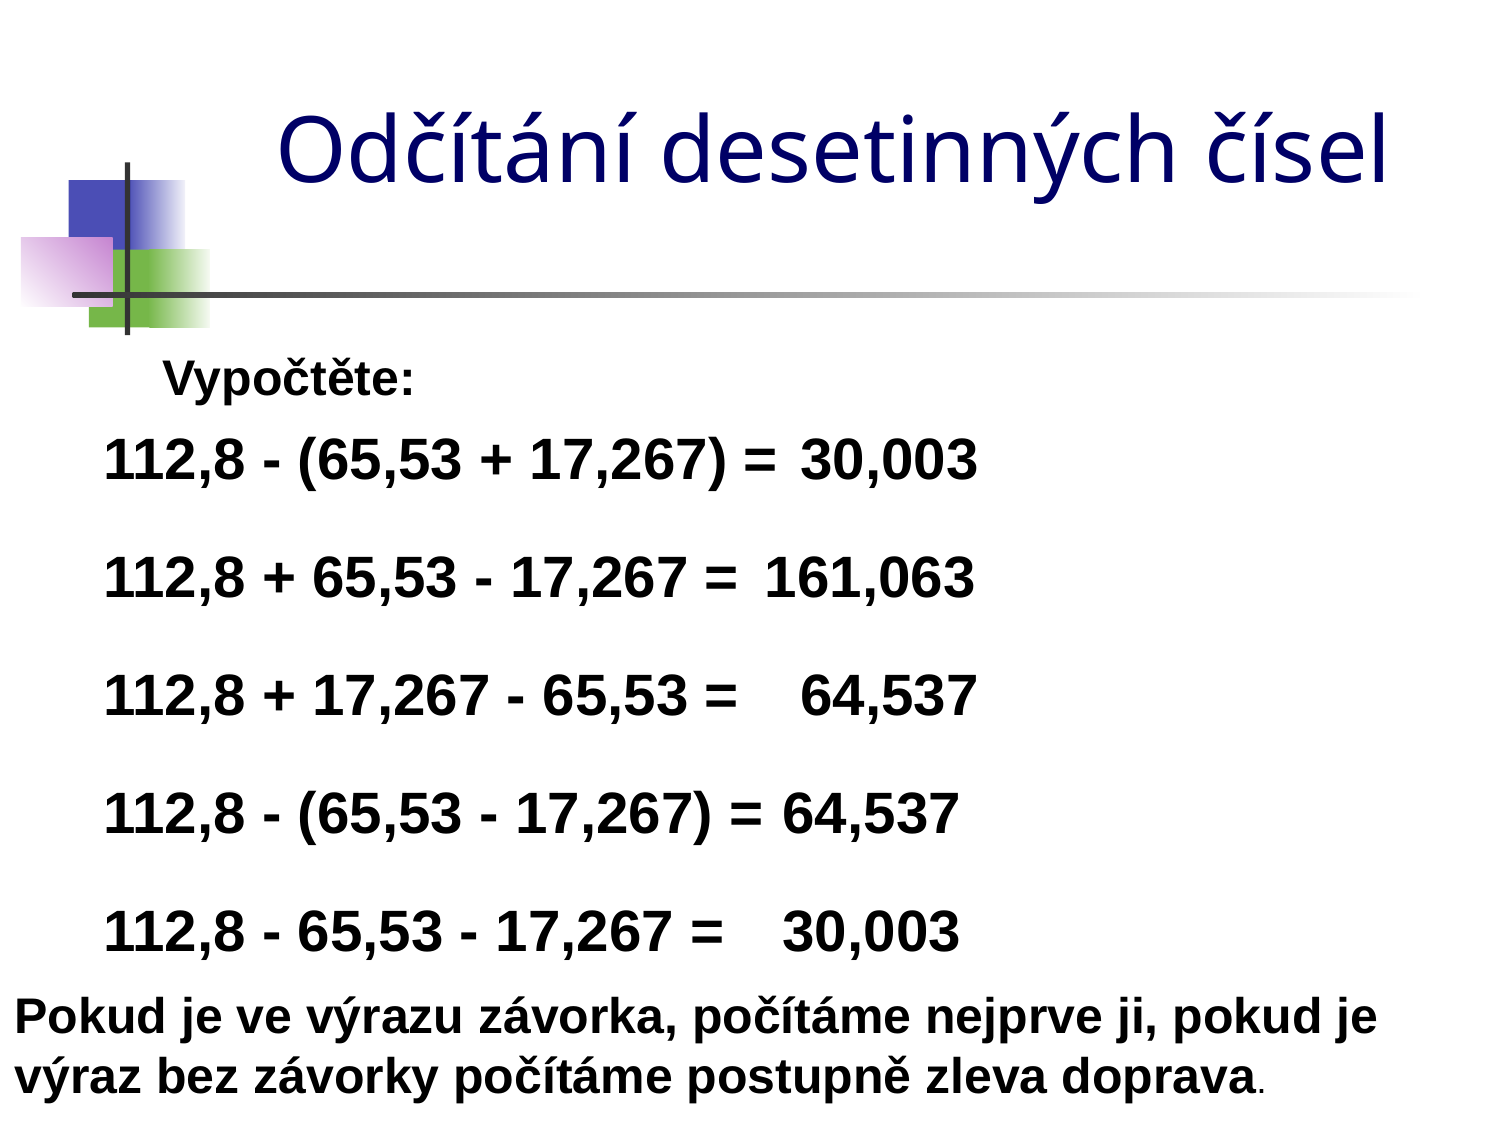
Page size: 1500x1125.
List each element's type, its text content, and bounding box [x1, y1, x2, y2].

text_box 161,063 [866, 531, 1034, 617]
text_box 112,8 - (65,53 + 17,267) = [88, 413, 785, 499]
text_box 30,003 [767, 885, 1051, 971]
text_box 112,8 + 17,267 - 65,53 = [88, 649, 785, 735]
text_box Pokud je ve výrazu závorka, počítáme nejprve ji, pokud je výraz bez závorky počítáme postupně zleva doprava. [0, 975, 1500, 1111]
text_box 112,8 + 65,53 - 17,267 = [88, 531, 866, 617]
title Odčítání desetinných čísel [194, 81, 1474, 209]
text_box 112,8 - 65,53 - 17,267 = [88, 885, 767, 971]
text_box 30,003 [785, 413, 1069, 499]
text_box 112,8 - (65,53 - 17,267) = [88, 767, 767, 853]
text_box 64,537 [785, 649, 1052, 735]
text_box 64,537 [767, 767, 1051, 853]
text_box Vypočtěte: [147, 338, 455, 413]
